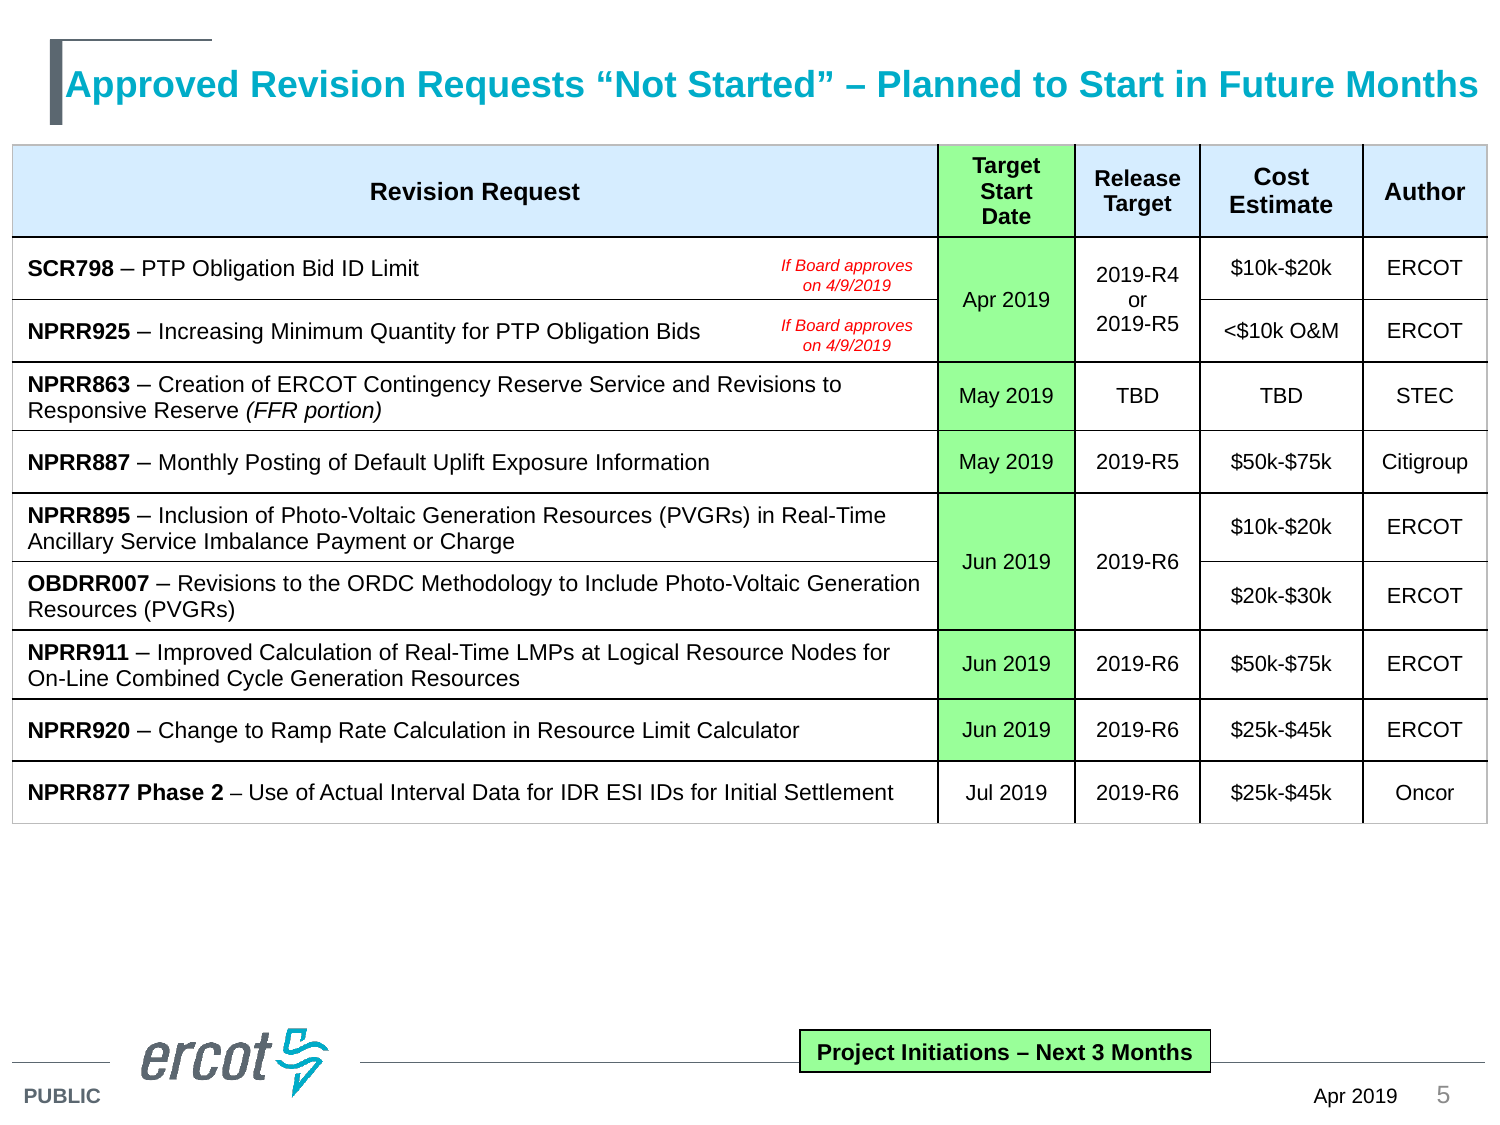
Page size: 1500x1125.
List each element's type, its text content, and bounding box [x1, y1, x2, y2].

table_cell NPRR895 – Inclusion of Photo-Voltaic Generation Resources (PVGRs) in Real-Time Ancillary Service Imbalance Payment or Charge [13, 494, 937, 561]
table_cell NPRR920 – Change to Ramp Rate Calculation in Resource Limit Calculator [13, 700, 937, 760]
table_cell 2019-R6 [1076, 700, 1199, 760]
table_cell May 2019 [939, 431, 1074, 492]
table_cell SCR798 – PTP Obligation Bid ID Limit [13, 238, 937, 299]
table_cell NPRR863 – Creation of ERCOT Contingency Reserve Service and Revisions to Responsive Reserve (FFR portion) [13, 363, 937, 430]
table_cell ERCOT [1364, 700, 1486, 760]
text_box Project Initiations – Next 3 Months [800, 1029, 1211, 1073]
table_cell TBD [1201, 363, 1362, 430]
table_cell 2019-R6 [1076, 631, 1199, 698]
table_cell ERCOT [1364, 238, 1486, 299]
table_header Revision Request [13, 146, 937, 236]
table_cell Jun 2019 [939, 631, 1074, 698]
table_cell Citigroup [1364, 431, 1486, 492]
table_cell TBD [1076, 363, 1199, 430]
text_box If Board approves on 4/9/2019 [762, 307, 932, 362]
table_cell $25k-$45k [1201, 762, 1362, 823]
table_cell 2019-R4 or 2019-R5 [1076, 238, 1199, 361]
table_header Target Start Date [939, 146, 1074, 236]
table_header Release Target [1076, 146, 1199, 236]
table_cell NPRR911 – Improved Calculation of Real-Time LMPs at Logical Resource Nodes for On-Line Combined Cycle Generation Resources [13, 631, 937, 698]
table_cell NPRR925 – Increasing Minimum Quantity for PTP Obligation Bids [13, 300, 937, 361]
table_cell OBDRR007 – Revisions to the ORDC Methodology to Include Photo-Voltaic Generation Resources (PVGRs) [13, 562, 937, 629]
table_cell $50k-$75k [1201, 631, 1362, 698]
table_cell NPRR877 Phase 2 – Use of Actual Interval Data for IDR ESI IDs for Initial Settlement [13, 762, 937, 823]
slide_number 5 [1412, 1076, 1475, 1112]
table_header Cost Estimate [1201, 146, 1362, 236]
table_cell Jun 2019 [939, 700, 1074, 760]
table_cell May 2019 [939, 363, 1074, 430]
table_cell $10k-$20k [1201, 494, 1362, 561]
table_cell STEC [1364, 363, 1486, 430]
table_cell Jun 2019 [939, 494, 1074, 629]
table_cell $20k-$30k [1201, 562, 1362, 629]
table_cell $50k-$75k [1201, 431, 1362, 492]
table_cell ERCOT [1364, 562, 1486, 629]
title Approved Revision Requests “Not Started” – Planned to Start in Future Months [50, 52, 1500, 125]
table_cell NPRR887 – Monthly Posting of Default Uplift Exposure Information [13, 431, 937, 492]
table_cell ERCOT [1364, 631, 1486, 698]
text_box If Board approves on 4/9/2019 [762, 247, 932, 302]
picture [137, 1024, 332, 1100]
table_cell 2019-R6 [1076, 762, 1199, 823]
table_cell $25k-$45k [1201, 700, 1362, 760]
table_cell <$10k O&M [1201, 300, 1362, 361]
table_cell 2019-R5 [1076, 431, 1199, 492]
table_header Author [1364, 146, 1486, 236]
table_cell ERCOT [1364, 300, 1486, 361]
table_cell $10k-$20k [1201, 238, 1362, 299]
table_cell Jul 2019 [939, 762, 1074, 823]
table_cell Apr 2019 [939, 238, 1074, 361]
table_cell Oncor [1364, 762, 1486, 823]
table_cell 2019-R6 [1076, 494, 1199, 629]
table_cell ERCOT [1364, 494, 1486, 561]
